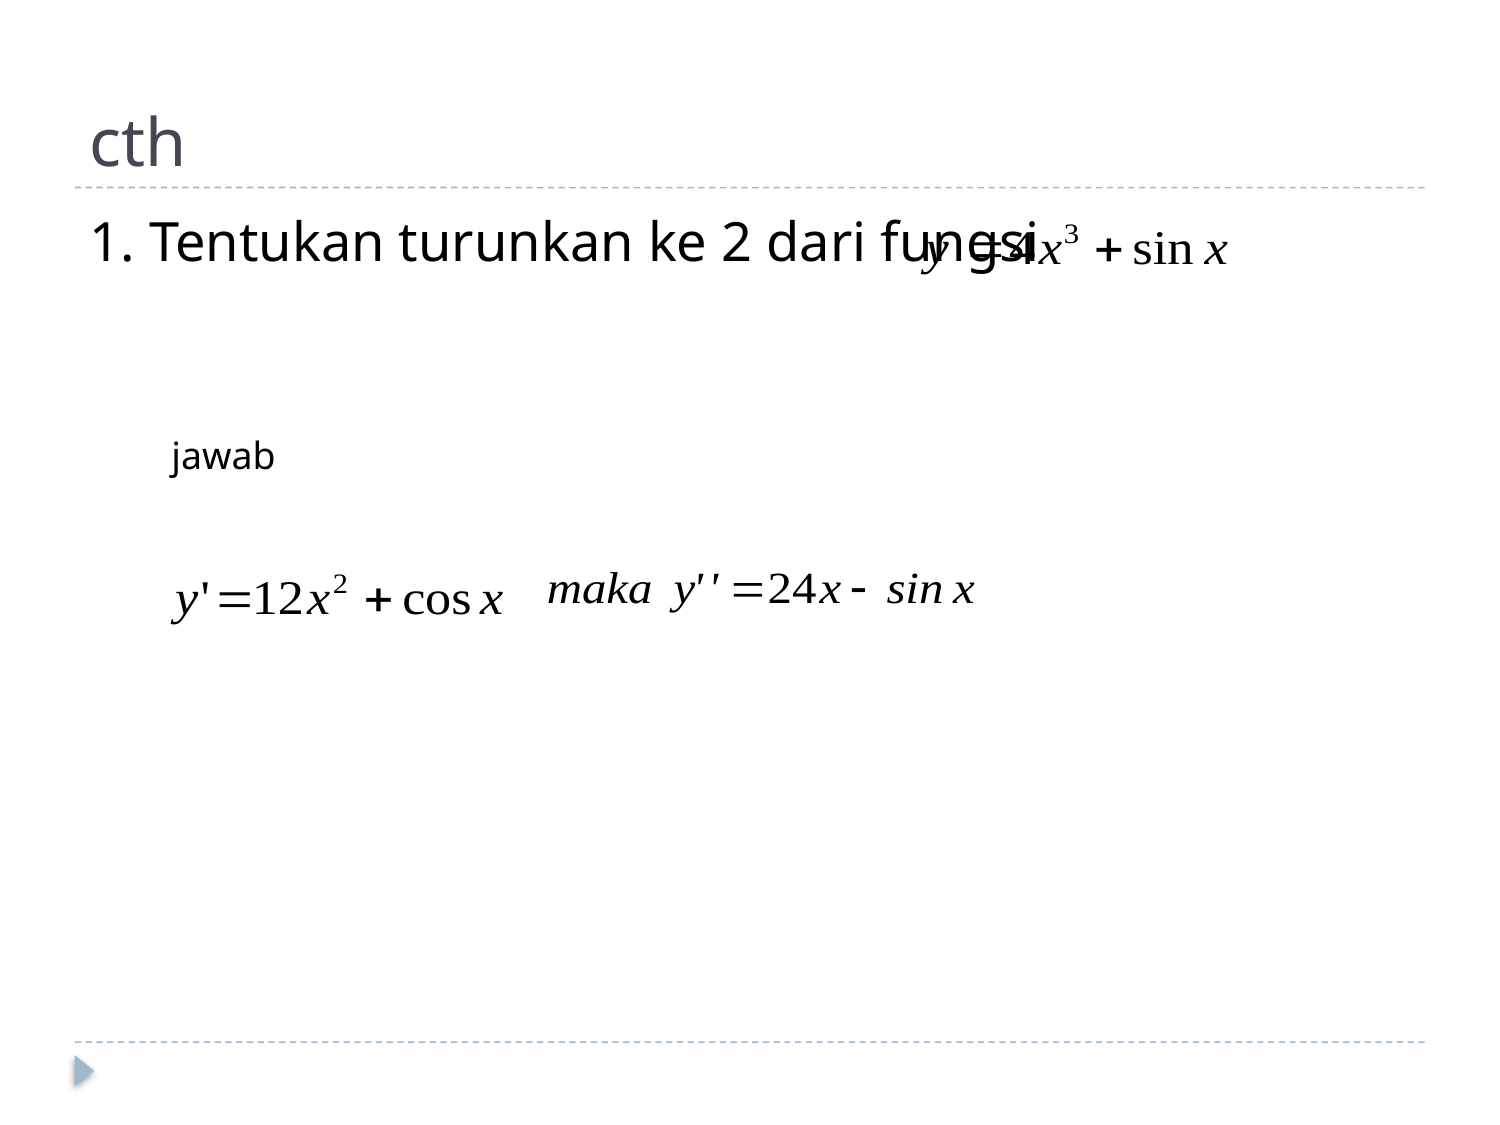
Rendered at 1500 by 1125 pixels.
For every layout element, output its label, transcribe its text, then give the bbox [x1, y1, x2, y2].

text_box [537, 559, 988, 627]
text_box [162, 562, 515, 636]
list 1. Tentukan turunkan ke 2 dari fungsi [75, 200, 1425, 1010]
title cth [75, 24, 1425, 188]
text_box jawab [156, 424, 291, 485]
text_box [912, 212, 1238, 286]
